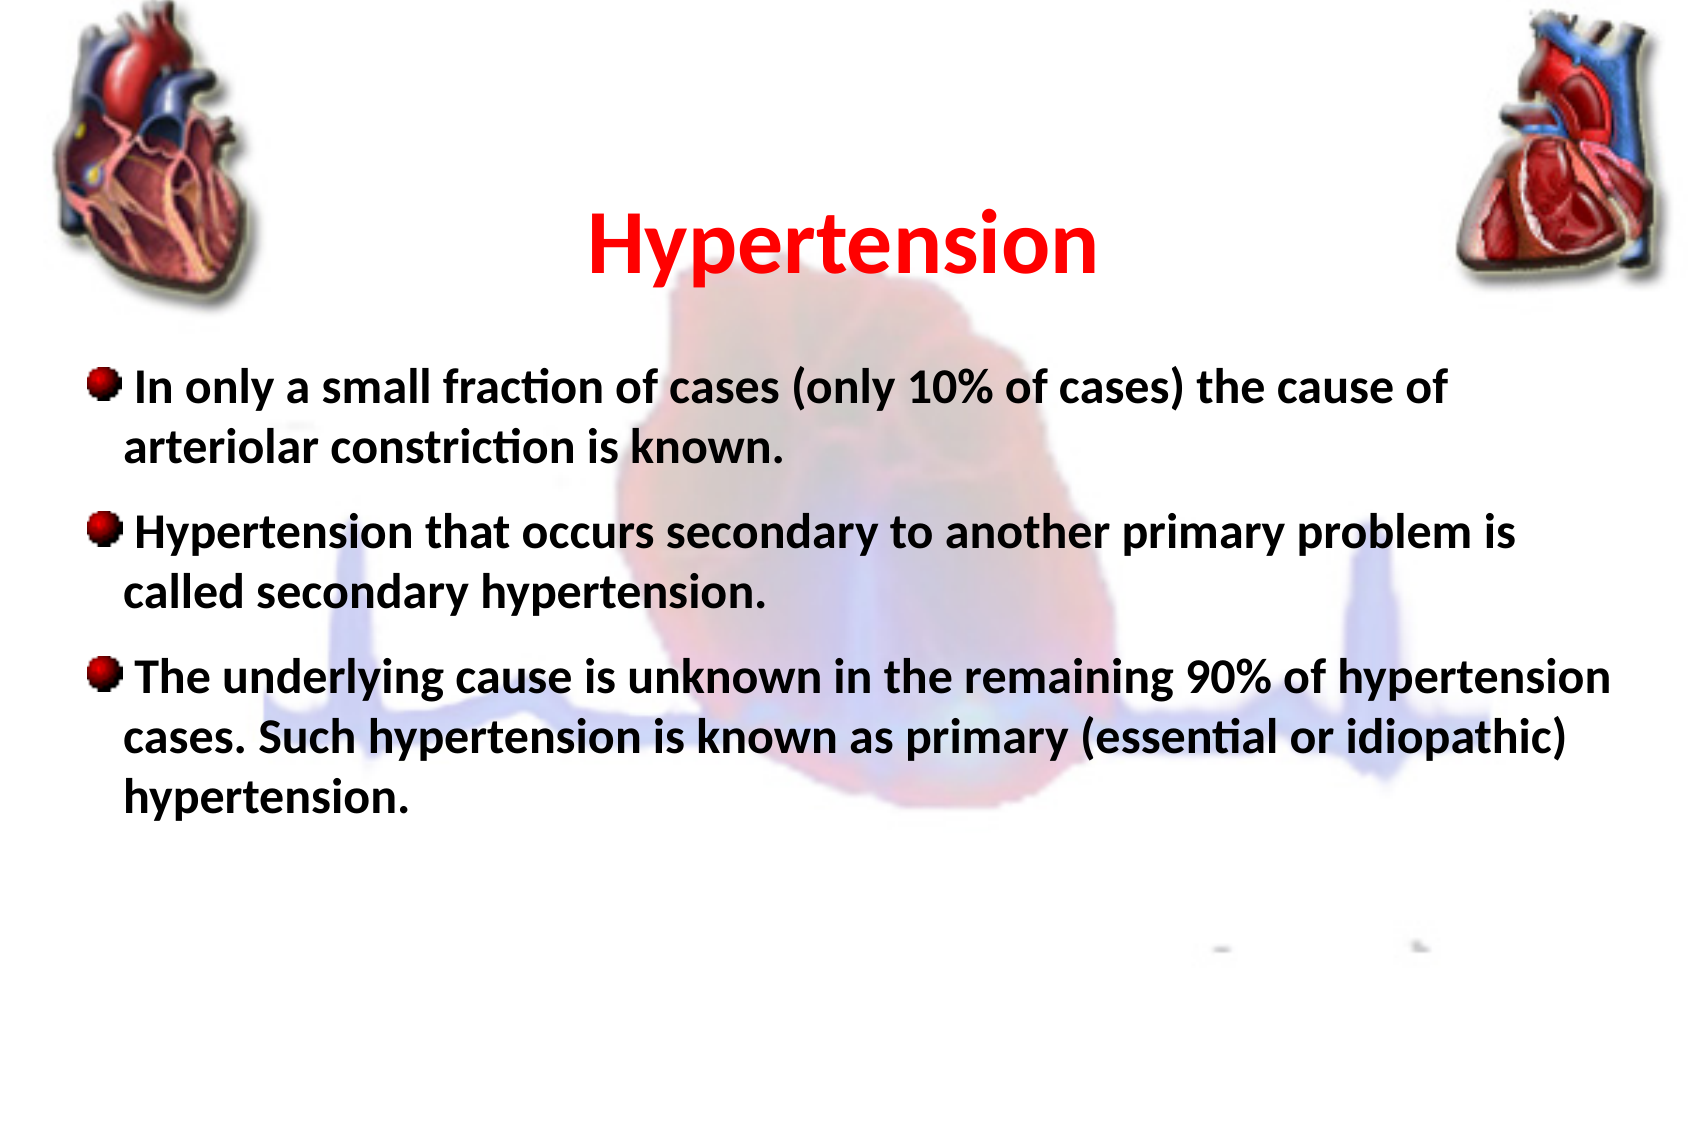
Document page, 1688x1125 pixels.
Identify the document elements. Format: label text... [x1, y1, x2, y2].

text_box Hypertension [166, 174, 1522, 300]
picture [0, 0, 1688, 1125]
text_box In only a small fraction of cases (only 10% of cases) the cause of arteriolar constriction is known. Hypertension that occurs secondary to another primary problem is called secondary hypertension. The underlying cause is unknown in the remaining 90% of hypertension cases. Such hypertension is known as primary (essential or idiopathic) hypertension. [72, 346, 1628, 832]
